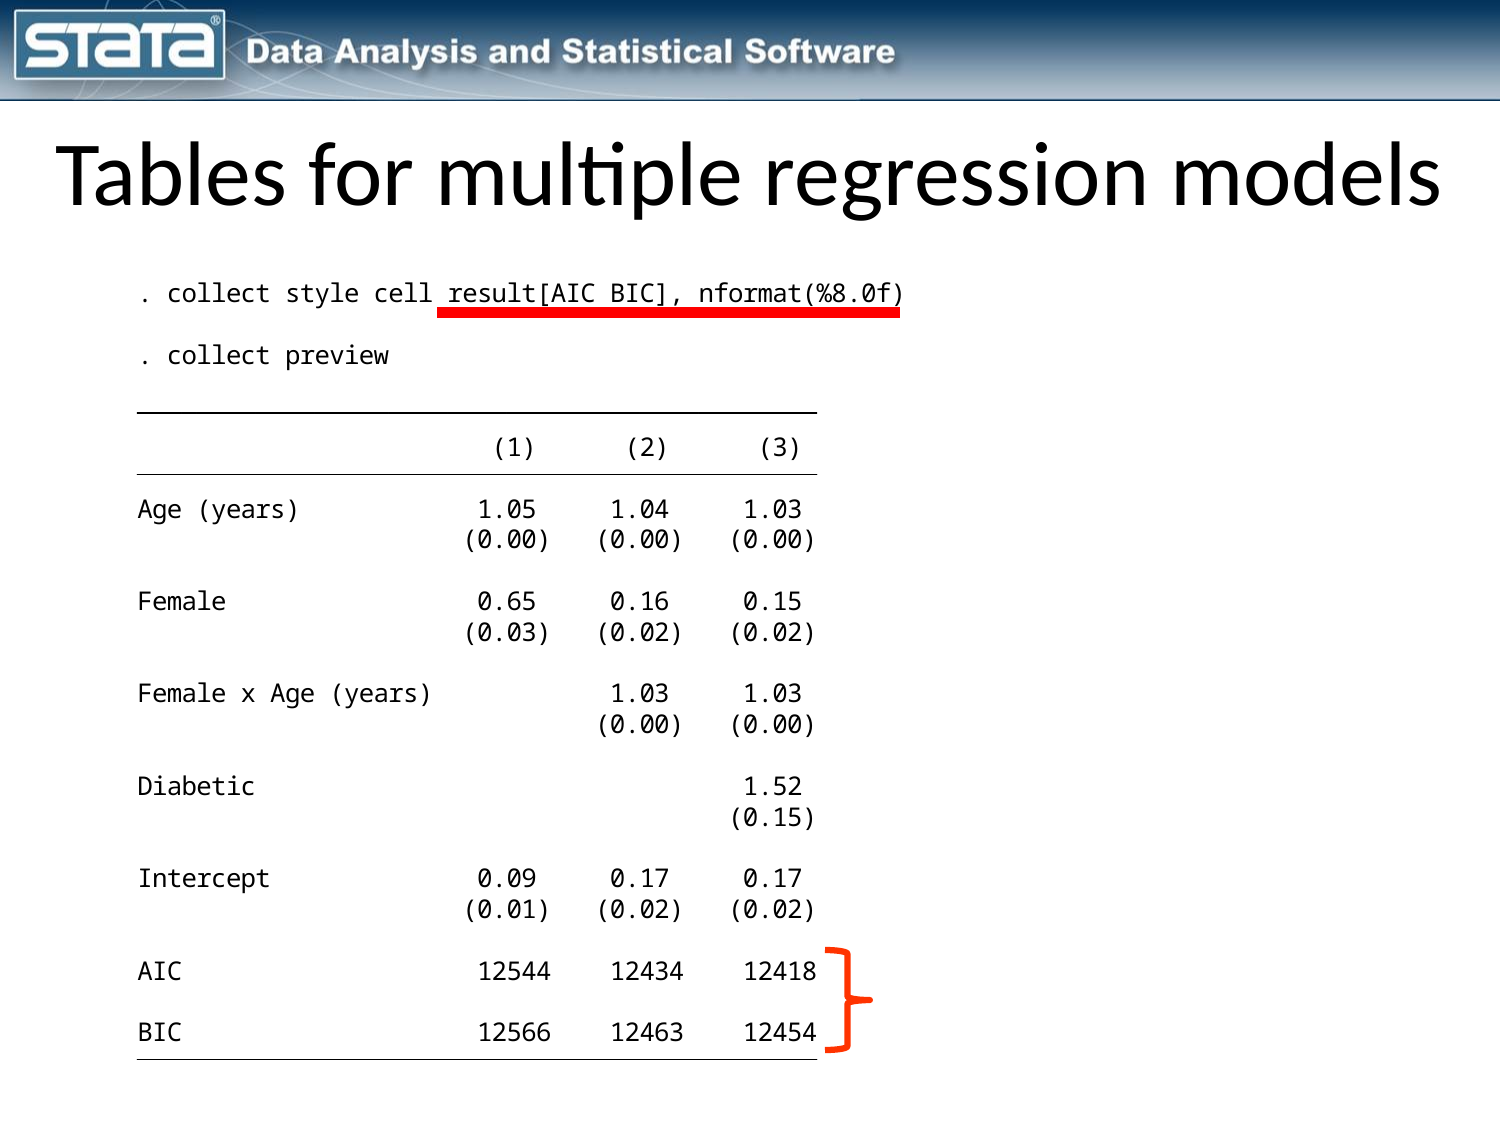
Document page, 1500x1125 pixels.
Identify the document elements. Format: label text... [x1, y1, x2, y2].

picture [124, 274, 926, 1107]
picture [0, 0, 1500, 102]
title Tables for multiple regression models [0, 108, 1500, 238]
